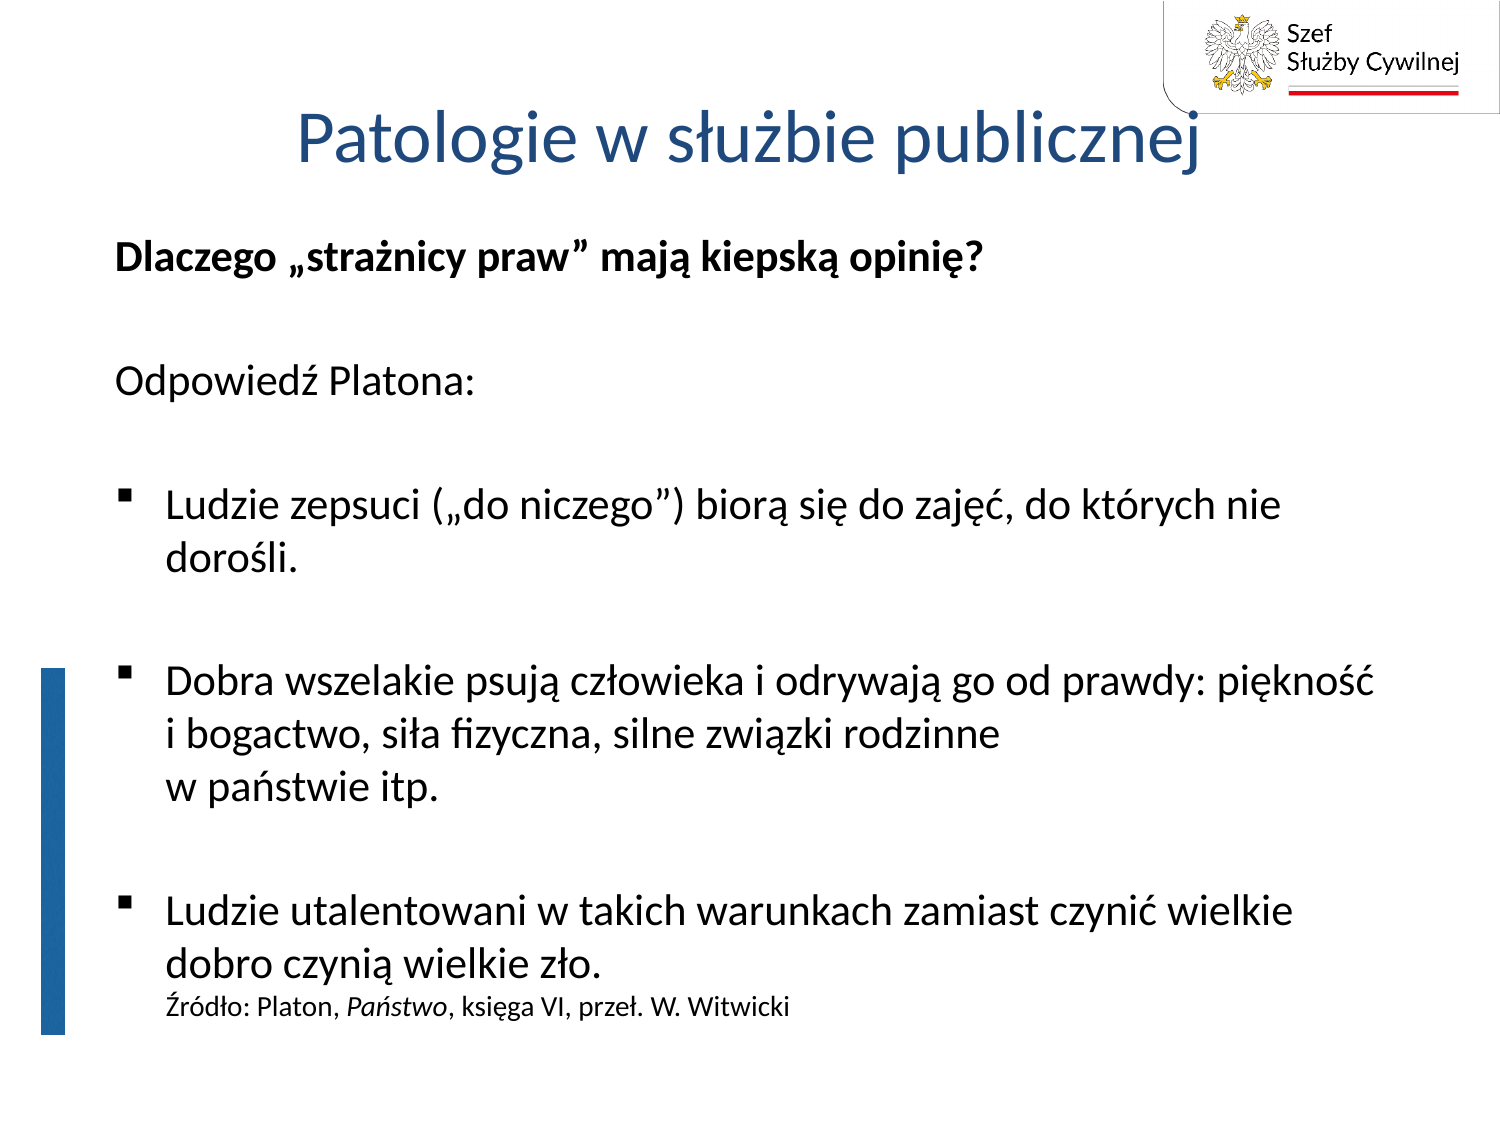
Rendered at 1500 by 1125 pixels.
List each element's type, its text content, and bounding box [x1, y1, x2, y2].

list Dlaczego „strażnicy praw” mają kiepską opinię? Odpowiedź Platona: Ludzie zepsuci („do niczego”) biorą się do zajęć, do których nie dorośli. Dobra wszelakie psują człowieka i odrywają go od prawdy: piękność i bogactwo, siła fizyczna, silne związki rodzinne w państwie itp. Ludzie utalentowani w takich warunkach zamiast czynić wielkie dobro czynią wielkie zło. [100, 219, 1400, 1005]
picture [1163, 0, 1500, 114]
title Patologie w służbie publicznej [100, 70, 1400, 195]
picture [41, 668, 65, 1035]
text_box Źródło: Platon, Państwo, księga VI, przeł. W. Witwicki [151, 979, 806, 1030]
